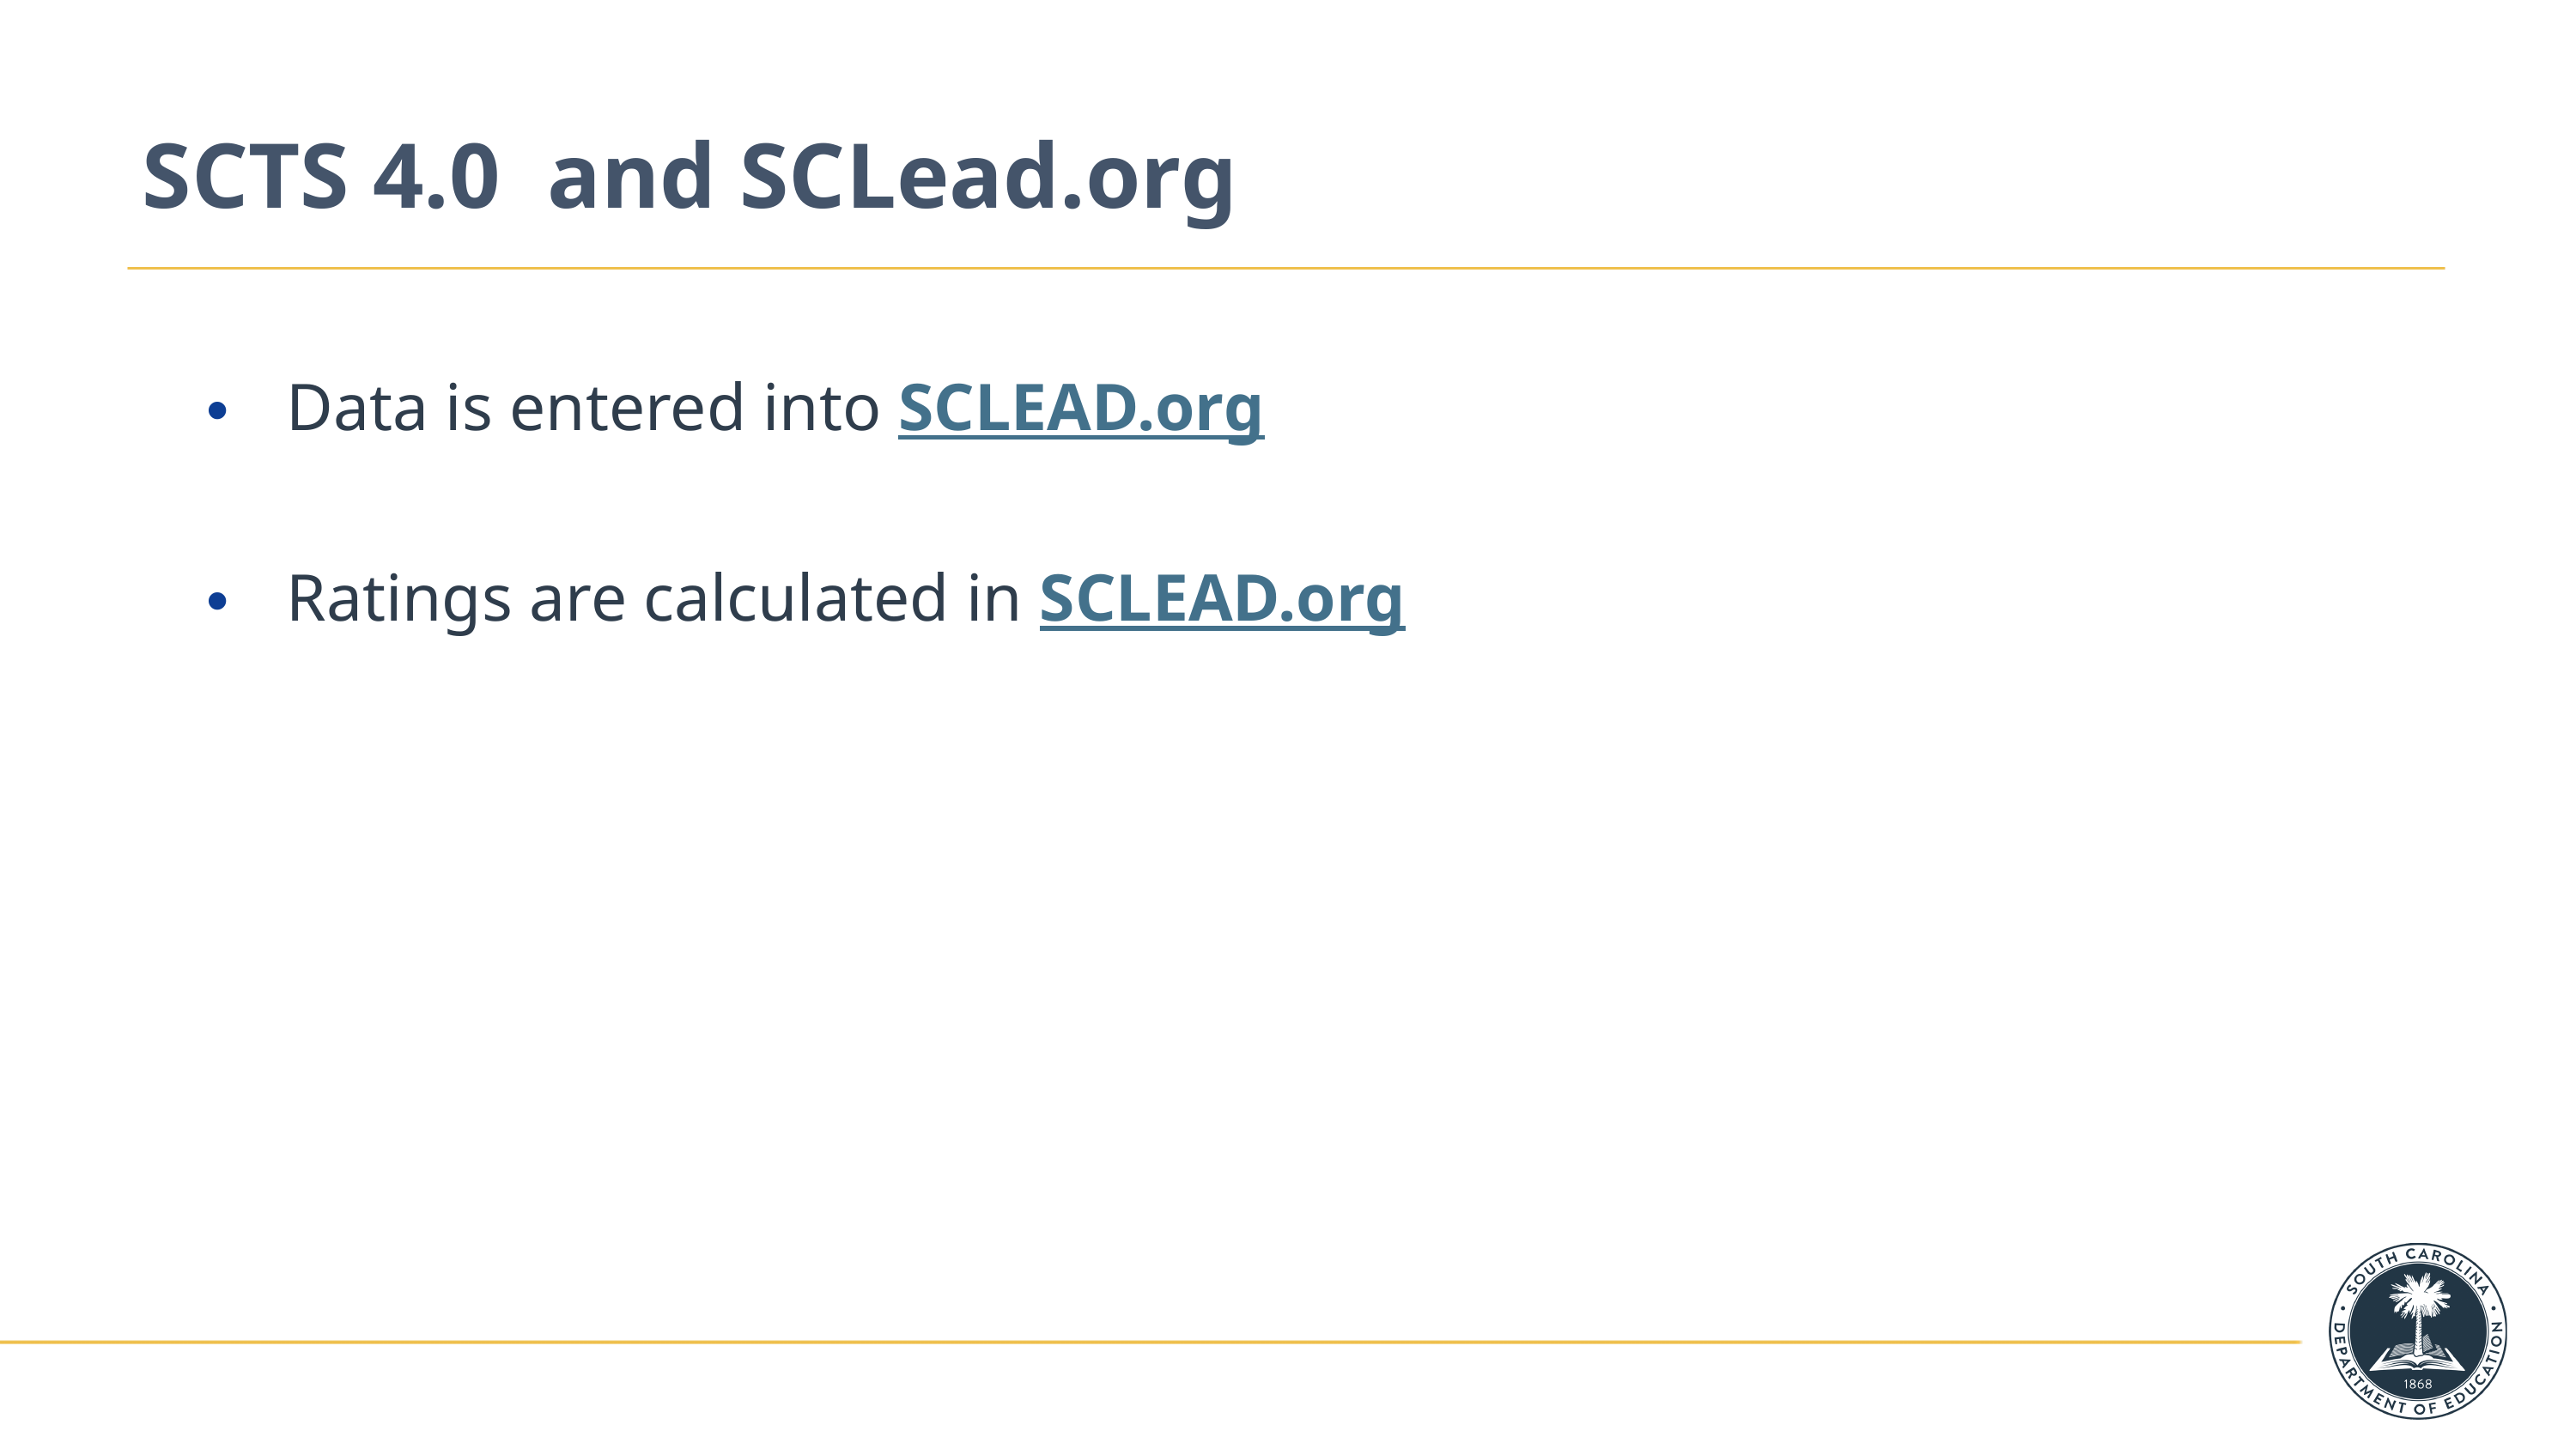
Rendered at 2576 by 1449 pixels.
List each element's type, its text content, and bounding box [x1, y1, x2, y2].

list Data is entered into SCLEAD.org Ratings are calculated in SCLEAD.org [193, 359, 1922, 1201]
picture [2329, 1243, 2507, 1420]
title SCTS 4.0 and SCLead.org [129, 112, 2447, 268]
